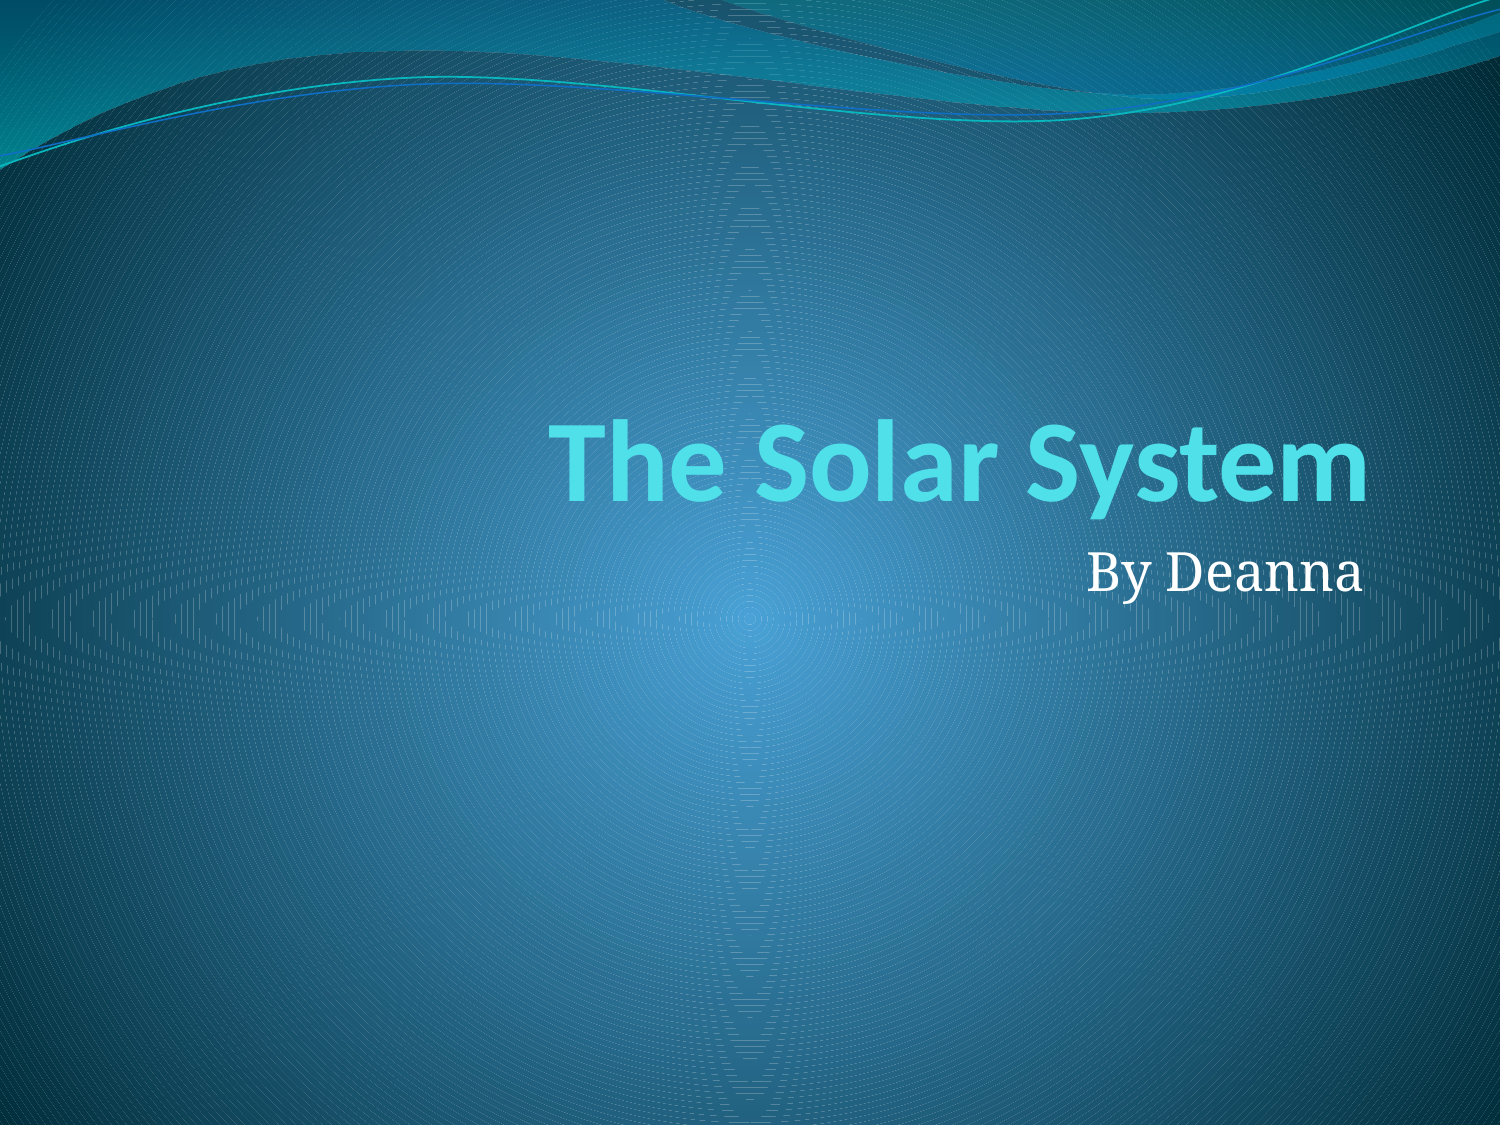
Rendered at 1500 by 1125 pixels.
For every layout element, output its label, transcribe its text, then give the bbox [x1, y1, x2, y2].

title The Solar System [87, 224, 1376, 525]
subtitle By Deanna [87, 529, 1376, 818]
